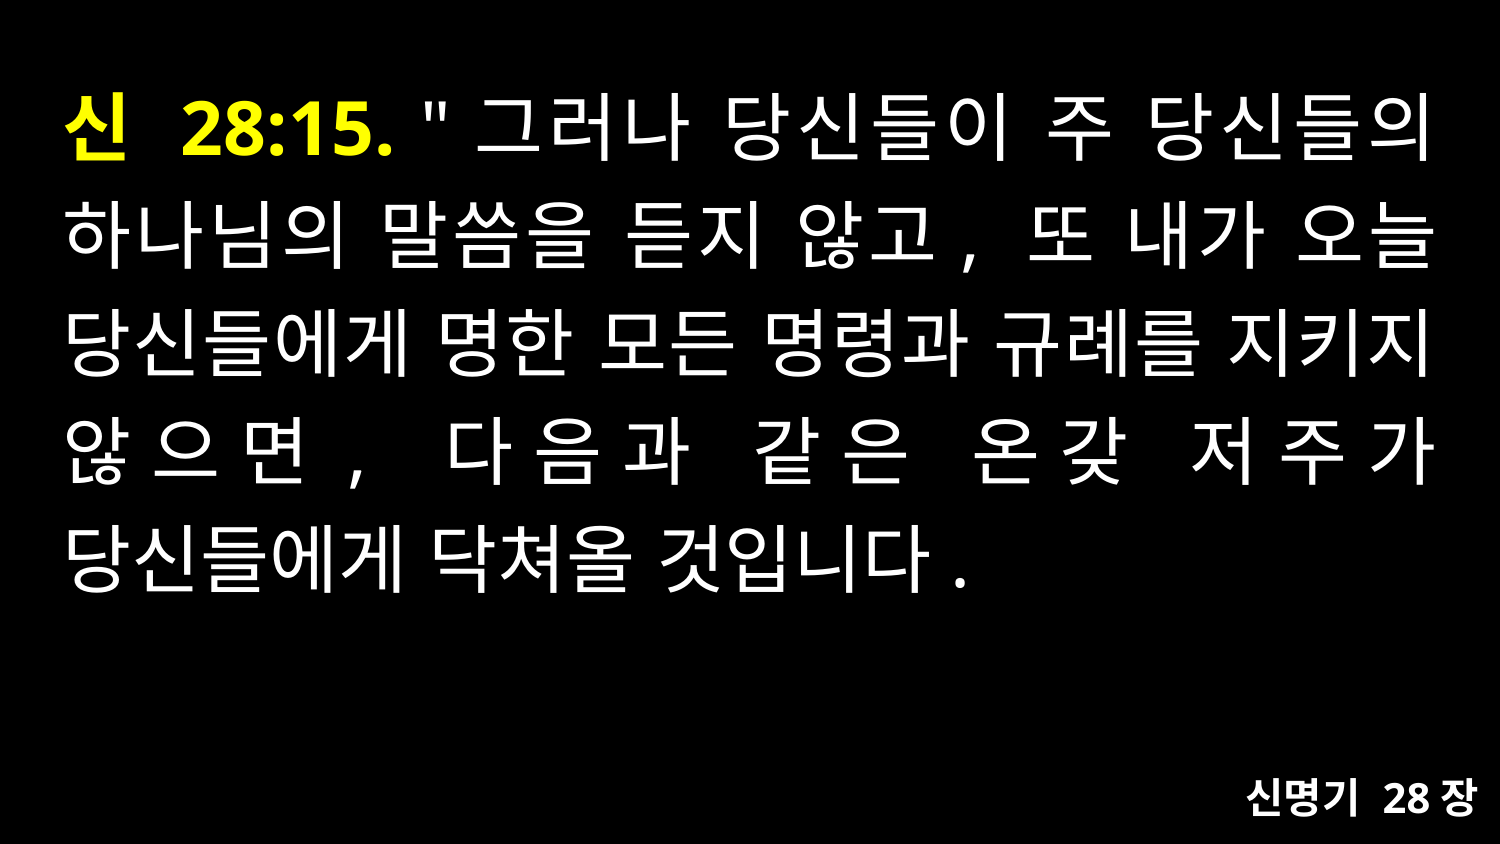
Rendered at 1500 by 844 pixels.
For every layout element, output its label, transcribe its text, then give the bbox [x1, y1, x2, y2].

subtitle 신명기 28장 [916, 770, 1500, 844]
title 신 28:15. "그러나 당신들이 주 당신들의 하나님의 말씀을 듣지 않고, 또 내가 오늘 당신들에게 명한 모든 명령과 규례를 지키지 않으면, 다음과 같은 온갖 저주가 당신들에게 닥쳐올 것입니다. [0, 0, 1500, 844]
